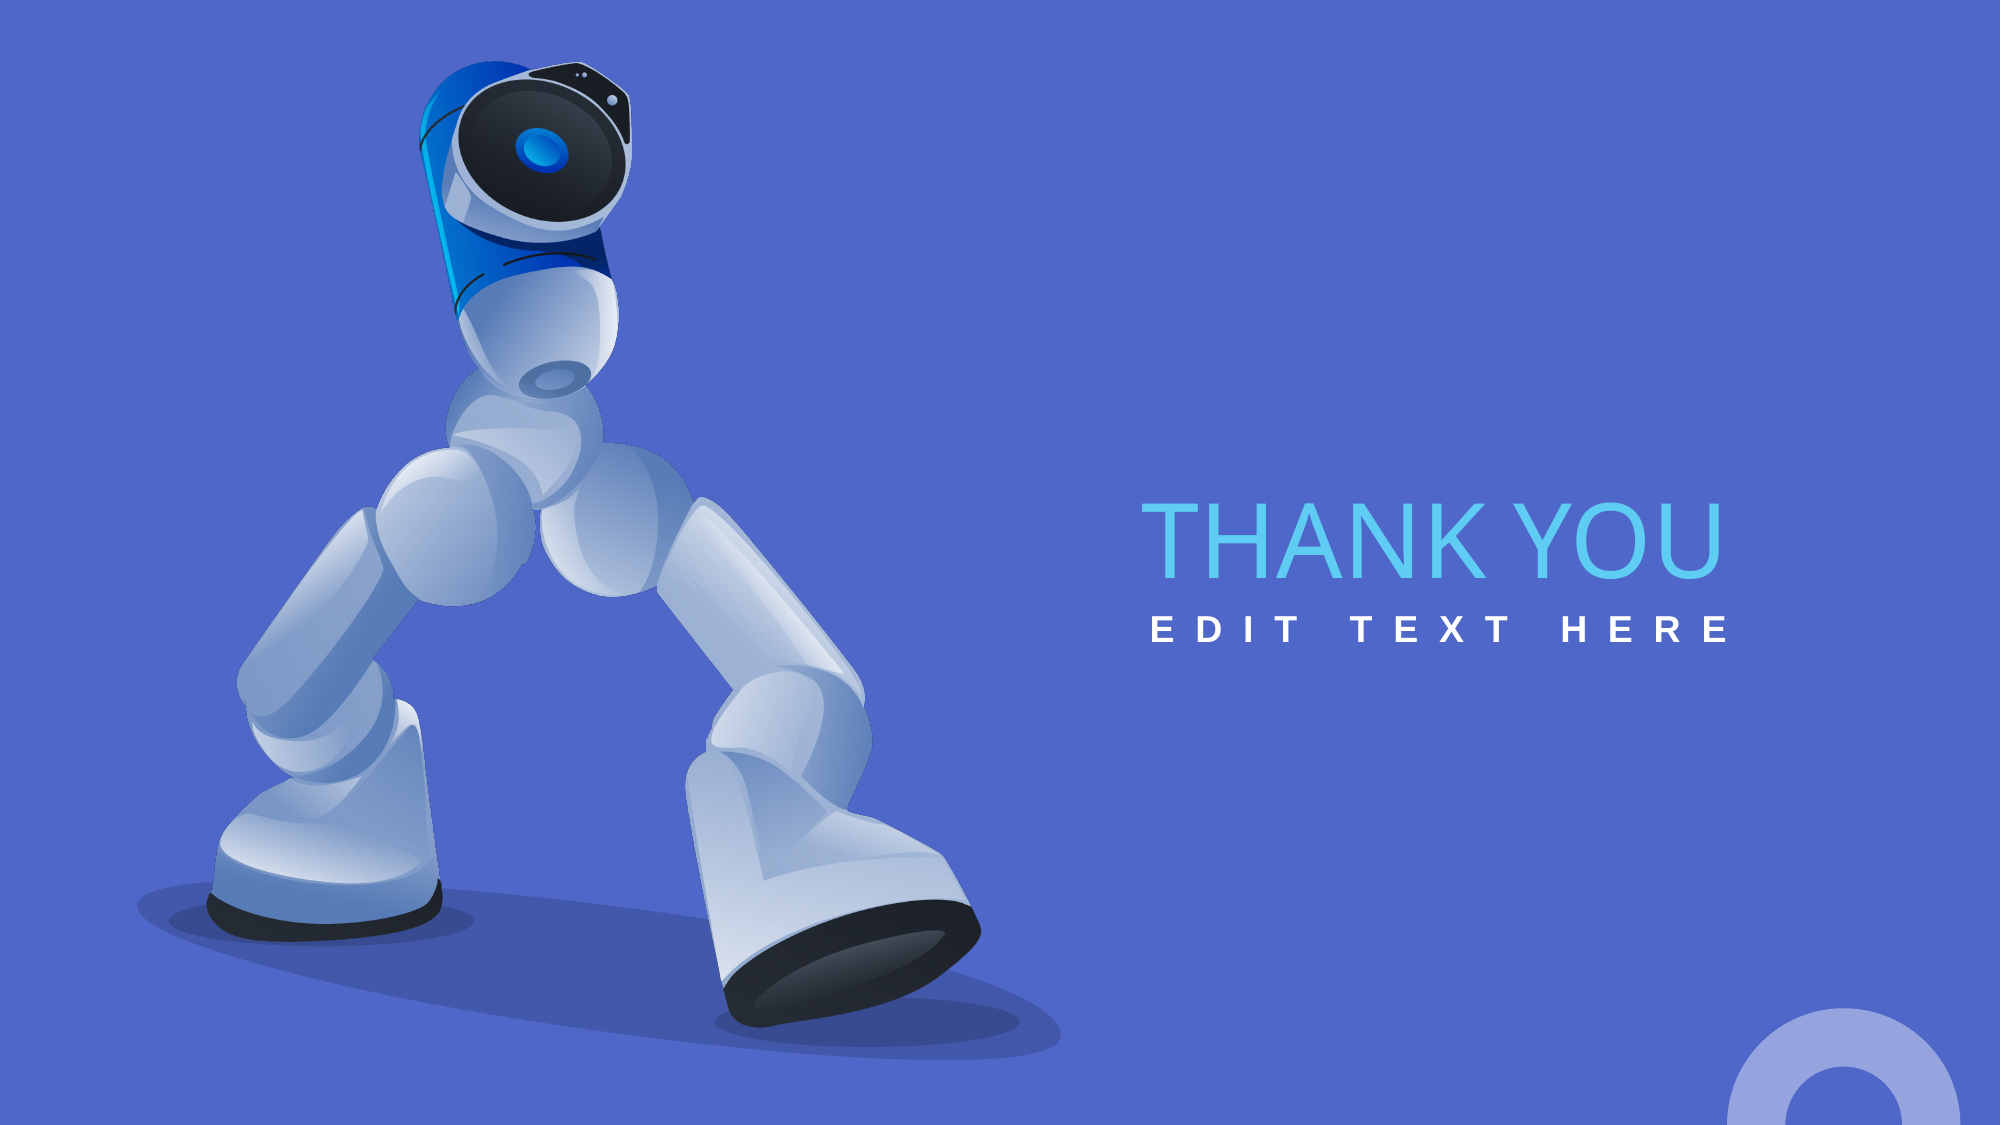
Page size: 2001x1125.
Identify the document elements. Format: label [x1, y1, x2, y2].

text_box [1726, 1007, 1962, 1125]
picture [136, 61, 1061, 1060]
text_box [1061, 466, 1811, 659]
